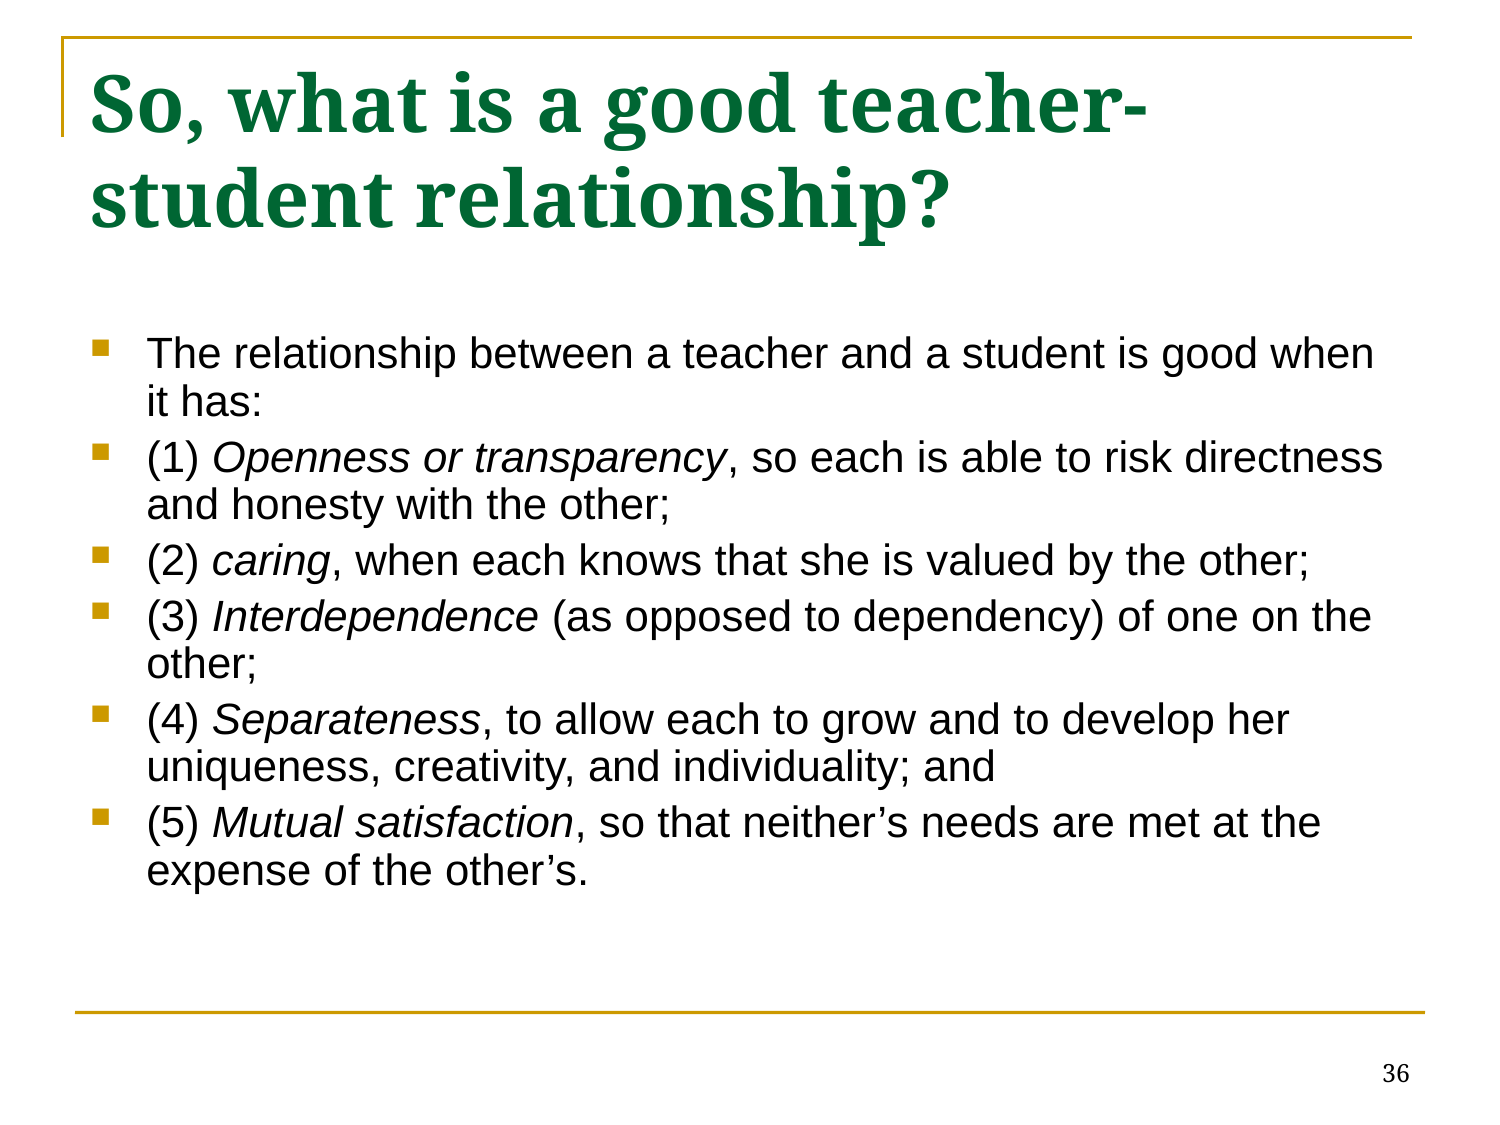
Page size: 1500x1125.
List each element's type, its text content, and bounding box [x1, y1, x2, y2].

list The relationship between a teacher and a student is good when it has: (1) Openness or transparency, so each is able to risk directness and honesty with the other; (2) caring, when each knows that she is valued by the other; (3) Interdependence (as opposed to dependency) of one on the other; (4) Separateness, to allow each to grow and to develop her uniqueness, creativity, and individuality; and (5) Mutual satisfaction, so that neither’s needs are met at the expense of the other’s. [74, 262, 1426, 1006]
slide_number 36 [1074, 1023, 1426, 1100]
title So, what is a good teacher- student relationship? [74, 45, 1426, 233]
